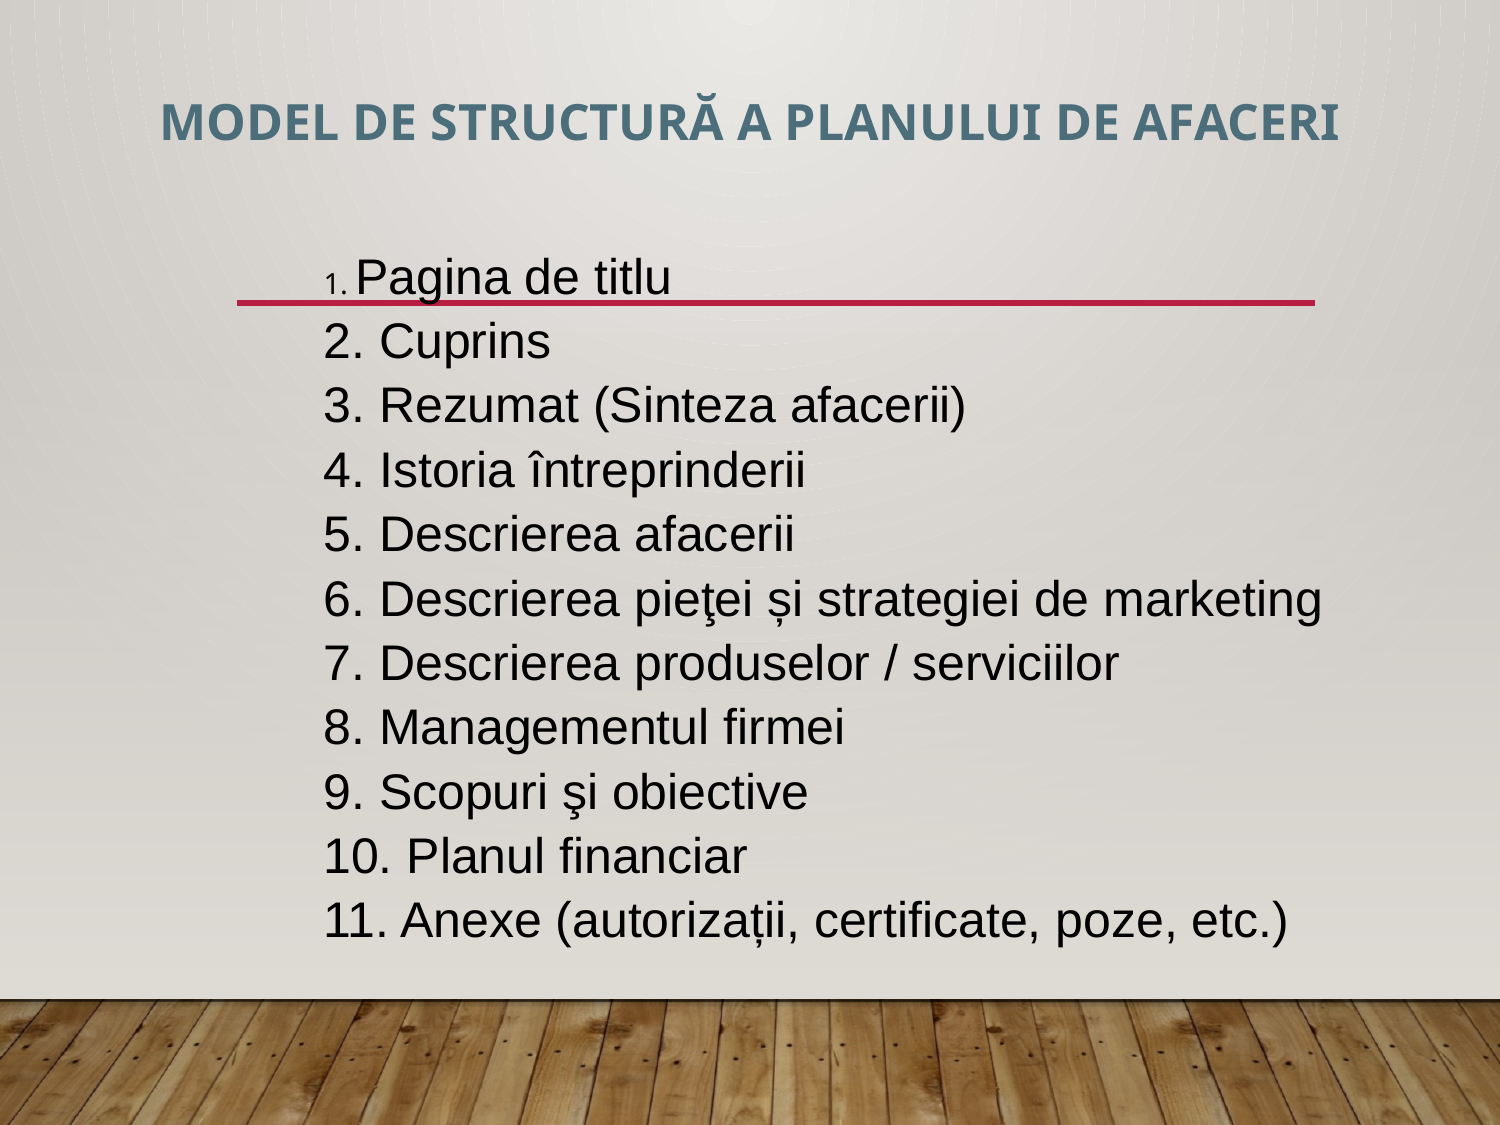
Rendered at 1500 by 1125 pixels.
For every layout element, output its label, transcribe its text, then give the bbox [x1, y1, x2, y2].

picture [0, 999, 1500, 1125]
list 1. Pagina de titlu 2. Cuprins 3. Rezumat (Sinteza afacerii) 4. Istoria întreprinderii 5. Descrierea afacerii 6. Descrierea pieţei și strategiei de marketing 7. Descrierea produselor / serviciilor 8. Managementul firmei 9. Scopuri şi obiective 10. Planul financiar 11. Anexe (autorizații, certificate, poze, etc.) [75, 243, 1425, 1035]
title MODEL DE STRUCTURĂ A PLANULUI DE AFACERI [75, 90, 1425, 209]
